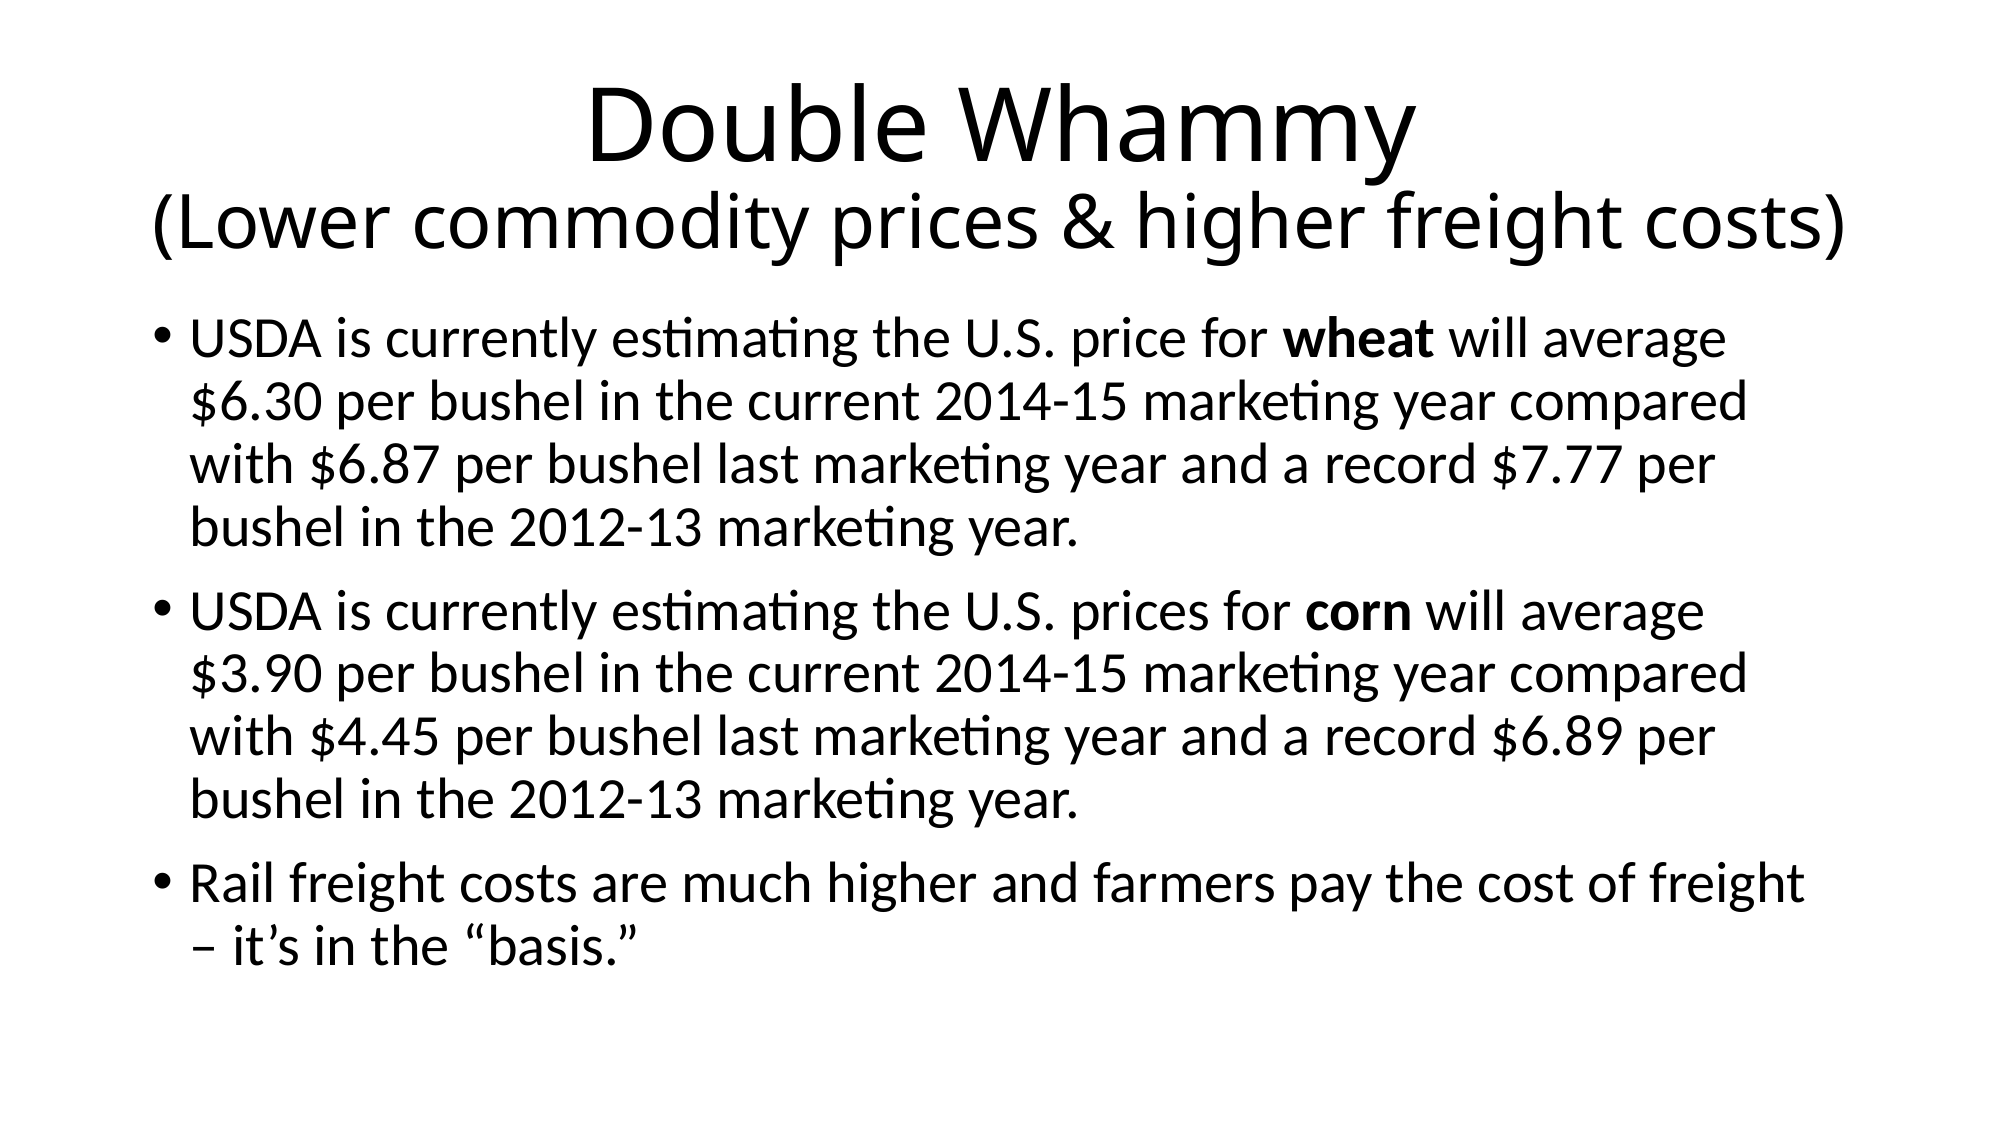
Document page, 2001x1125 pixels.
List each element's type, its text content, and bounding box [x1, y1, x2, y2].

list USDA is currently estimating the U.S. price for wheat will average $6.30 per bushel in the current 2014-15 marketing year compared with $6.87 per bushel last marketing year and a record $7.77 per bushel in the 2012-13 marketing year. USDA is currently estimating the U.S. prices for corn will average $3.90 per bushel in the current 2014-15 marketing year compared with $4.45 per bushel last marketing year and a record $6.89 per bushel in the 2012-13 marketing year. Rail freight costs are much higher and farmers pay the cost of freight – it’s in the “basis.” [137, 299, 1863, 1014]
title Double Whammy (Lower commodity prices & higher freight costs) [137, 59, 1863, 278]
